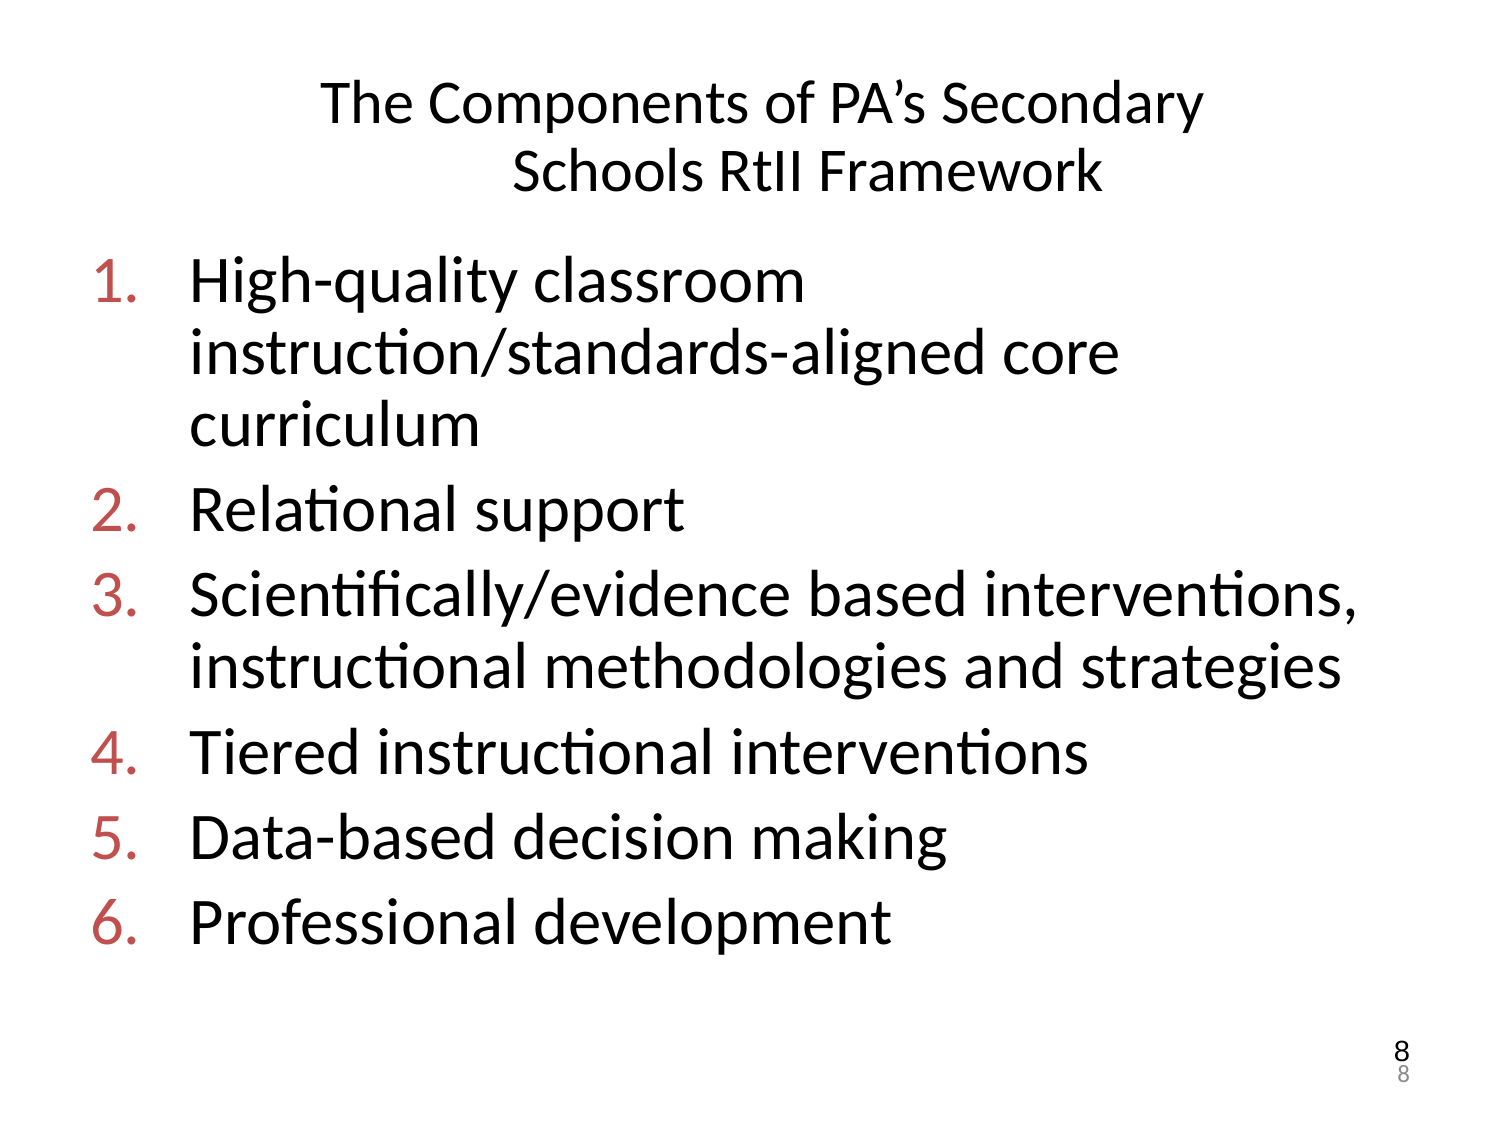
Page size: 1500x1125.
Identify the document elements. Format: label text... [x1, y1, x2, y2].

list High-quality classroom instruction/standards-aligned core curriculum Relational support Scientifically/evidence based interventions, instructional methodologies and strategies Tiered instructional interventions Data-based decision making Professional development [75, 237, 1425, 1030]
title The Components of PA’s Secondary Schools RtII Framework [87, 62, 1438, 213]
text_box 8 [1074, 1024, 1425, 1103]
